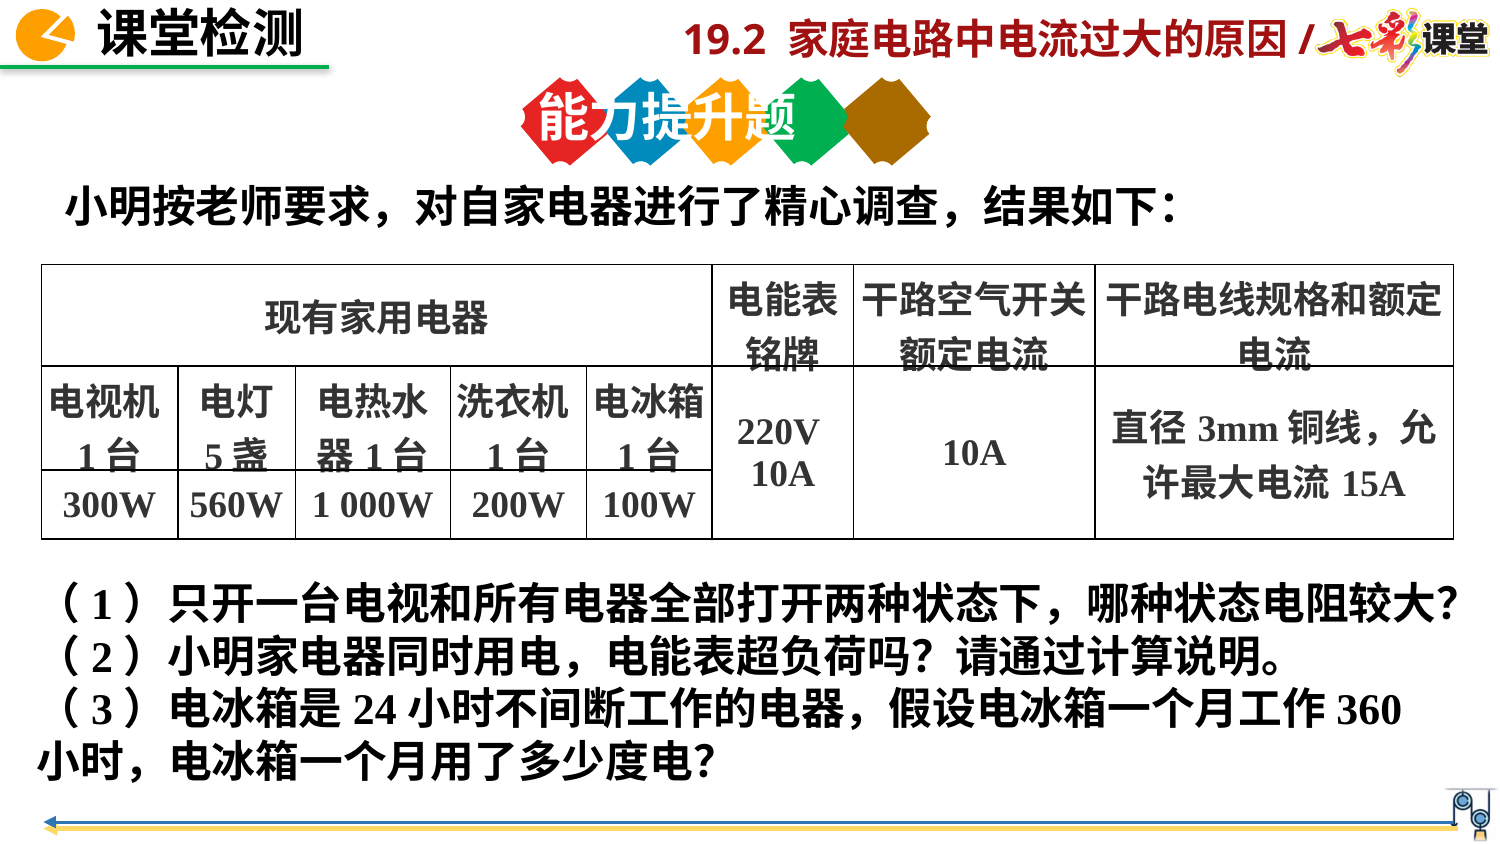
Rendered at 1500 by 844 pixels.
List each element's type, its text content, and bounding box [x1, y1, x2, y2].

picture [1313, 7, 1492, 77]
text_box （1）只开一台电视和所有电器全部打开两种状态下，哪种状态电阻较大？ （2）小明家电器同时用电，电能表超负荷吗？请通过计算说明。 （3）电冰箱是24小时不间断工作的电器，假设电冰箱一个月工作360小时，电冰箱一个月用了多少度电？ [22, 568, 1454, 794]
table_cell 1 000W [296, 471, 450, 538]
table_cell 560W [179, 471, 295, 538]
table_cell 电热水器1台 [296, 367, 450, 469]
table_cell 10A [854, 367, 1094, 538]
text_box 小明按老师要求，对自家电器进行了精心调查，结果如下： [49, 171, 1361, 239]
table_cell 电冰箱1台 [587, 367, 711, 469]
table_cell 100W [587, 471, 711, 538]
table_cell 220V 10A [713, 367, 853, 538]
table_cell 200W [451, 471, 586, 538]
table_cell 直径3mm铜线，允许最大电流15A [1096, 367, 1453, 538]
table_header 干路电线规格和额定电流 [1096, 265, 1453, 365]
table_header 干路空气开关额定电流 [854, 265, 1094, 365]
table_header 电能表铭牌 [713, 265, 853, 365]
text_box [527, 84, 924, 159]
table_header 现有家用电器 [42, 265, 711, 365]
table_cell 300W [42, 471, 177, 538]
picture [1449, 793, 1493, 836]
table_cell 洗衣机1台 [451, 367, 586, 469]
text_box 能力提升题 [522, 77, 929, 155]
table_cell 电视机1台 [42, 367, 177, 469]
table_cell 电灯 5盏 [179, 367, 295, 469]
